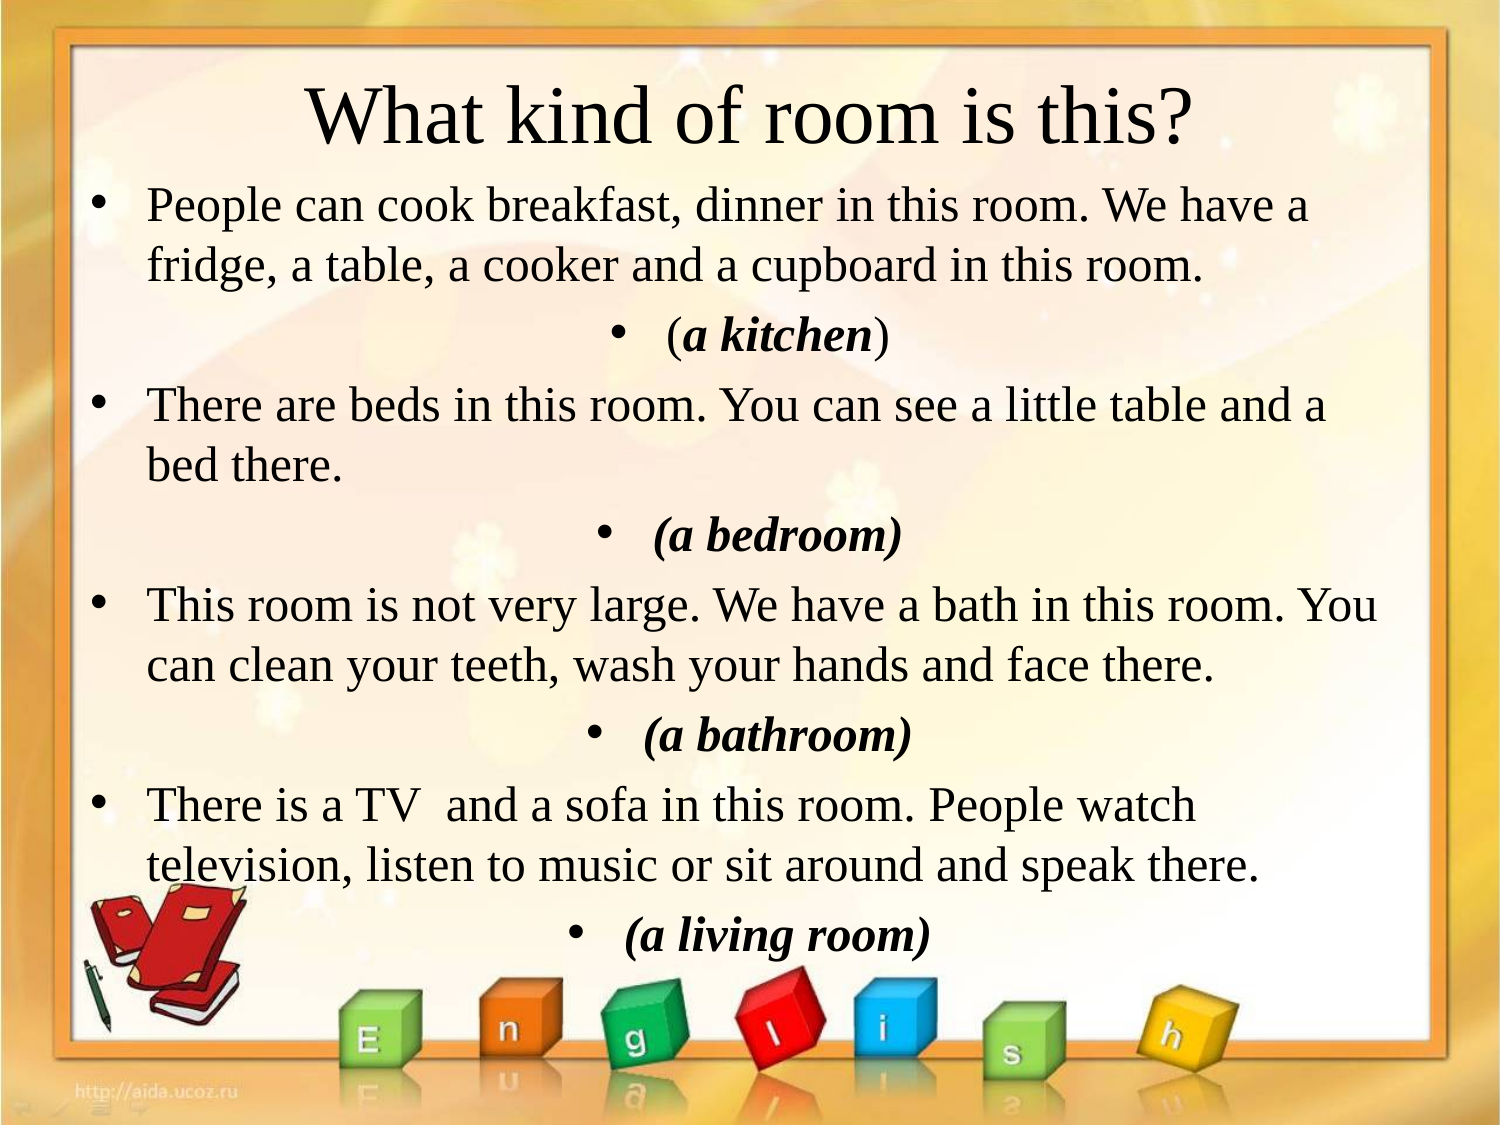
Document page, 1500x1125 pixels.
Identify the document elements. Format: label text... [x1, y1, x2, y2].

picture [0, 0, 1500, 1125]
title What kind of room is this? [75, 45, 1425, 164]
list People can cook breakfast, dinner in this room. We have a fridge, a table, a cooker and a cupboard in this room. (a kitchen) There are beds in this room. You can see a little table and a bed there. (a bedroom) This room is not very large. We have a bath in this room. You can clean your teeth, wash your hands and face there. (a bathroom) There is a TV and a sofa in this room. People watch television, listen to music or sit around and speak there. (a living room) [75, 164, 1425, 1005]
